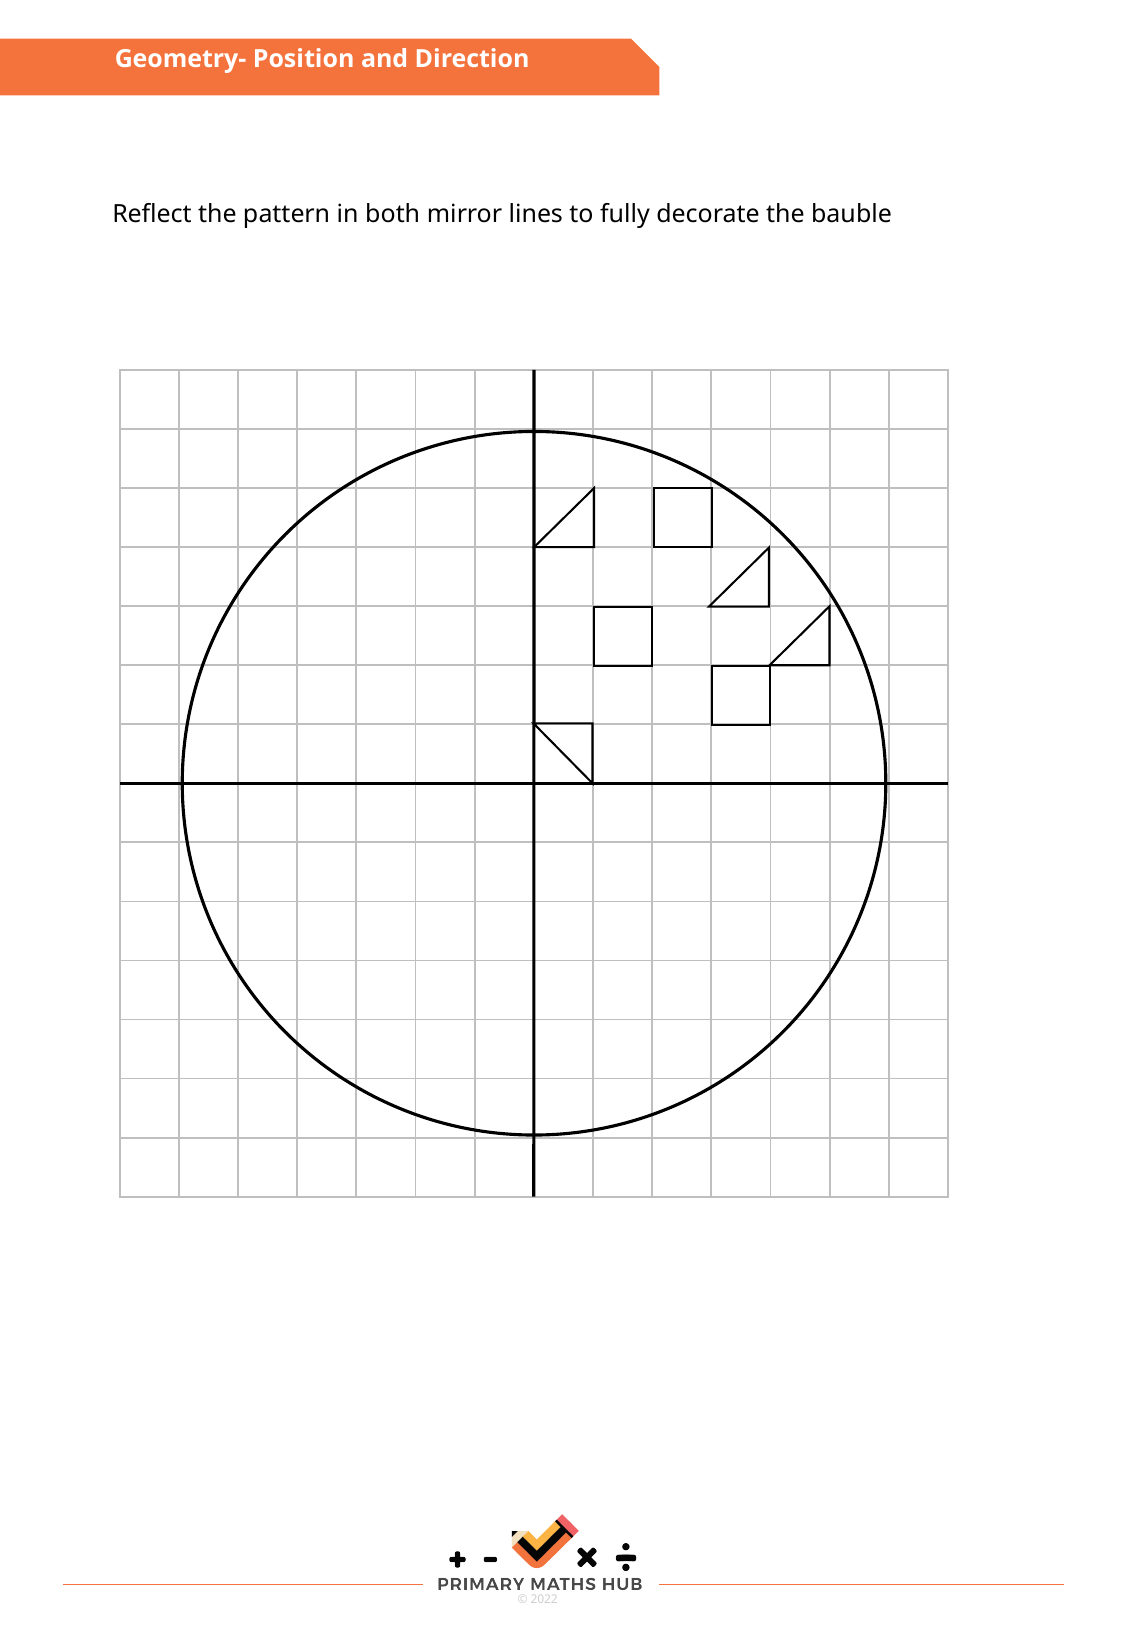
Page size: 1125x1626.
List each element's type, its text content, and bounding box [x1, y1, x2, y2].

table_cell [121, 430, 178, 487]
table_cell [180, 843, 201, 901]
table_cell [890, 548, 947, 605]
table_cell [180, 902, 228, 960]
table_cell [121, 548, 178, 605]
table_header [831, 371, 888, 428]
table_cell [357, 430, 415, 477]
text_box [767, 603, 831, 667]
text_box [181, 430, 534, 783]
table_header [653, 371, 710, 428]
table_cell [180, 961, 237, 1019]
table_cell [357, 1139, 415, 1196]
table_cell [841, 607, 888, 664]
table_cell [121, 785, 178, 841]
text_box [593, 606, 653, 667]
table_cell [840, 902, 888, 960]
table_cell [121, 902, 178, 960]
text_box [653, 487, 713, 548]
text_box [711, 665, 771, 726]
table_cell [831, 1079, 888, 1137]
table_cell [180, 1079, 237, 1137]
table_cell [180, 725, 185, 782]
table_header [771, 371, 829, 428]
table_cell [180, 489, 237, 546]
table_header [239, 371, 296, 428]
table_cell [594, 1117, 651, 1137]
table_cell [298, 1079, 355, 1137]
table_cell [831, 489, 888, 546]
table_cell [298, 489, 337, 520]
table_cell [239, 1020, 296, 1078]
text_box [535, 722, 594, 783]
table_cell [831, 548, 888, 605]
table_cell [180, 1139, 237, 1196]
table_cell [180, 1020, 237, 1078]
table_cell [890, 843, 947, 901]
table_cell [712, 1139, 770, 1196]
table_cell [121, 489, 178, 546]
table_cell [771, 430, 829, 487]
table_cell [121, 1079, 178, 1137]
table_cell [890, 961, 947, 1019]
table_cell [121, 725, 178, 782]
table_cell [298, 1047, 338, 1078]
table_cell [890, 607, 947, 664]
table_cell [239, 1139, 296, 1196]
table_cell [883, 785, 888, 841]
table_header [416, 371, 474, 428]
table_header [476, 371, 532, 428]
table_cell [121, 1139, 178, 1196]
table_cell [121, 666, 178, 723]
table_cell [890, 1079, 947, 1137]
table_cell [180, 785, 185, 841]
table_cell [771, 1079, 829, 1137]
table_cell [890, 1020, 947, 1078]
table_cell [890, 1139, 947, 1196]
table_cell [298, 430, 355, 487]
table_header [121, 371, 178, 428]
table_cell [653, 430, 710, 476]
table_cell [180, 666, 200, 723]
table_cell [890, 785, 947, 841]
table_cell [121, 843, 178, 901]
table_cell [555, 430, 592, 435]
table_cell [239, 548, 270, 588]
table_cell [653, 1090, 710, 1137]
table_cell [712, 430, 770, 487]
picture [432, 1512, 648, 1597]
table_header [890, 371, 947, 428]
table_cell [298, 1139, 355, 1196]
table_cell [730, 1047, 770, 1078]
table_cell [180, 607, 227, 664]
table_cell [594, 1139, 651, 1196]
table_cell [831, 430, 888, 487]
table_cell [890, 430, 947, 487]
text_box © 2022 [429, 1584, 646, 1614]
table_header [298, 371, 355, 428]
table_cell [239, 1079, 296, 1137]
table_cell [867, 843, 888, 901]
table_header [180, 371, 237, 428]
text_box [535, 784, 887, 1137]
table_cell [890, 489, 947, 546]
text_box Reflect the pattern in both mirror lines to fully decorate the bauble [97, 189, 1064, 235]
table_cell [357, 1090, 415, 1137]
table_header [536, 371, 592, 428]
table_cell [868, 666, 888, 723]
table_cell [541, 1132, 592, 1137]
table_cell [883, 725, 888, 782]
table_cell [594, 430, 651, 450]
table_cell [653, 1139, 710, 1196]
table_cell [771, 489, 829, 546]
table_cell [771, 1020, 829, 1078]
table_cell [798, 548, 829, 588]
table_cell [239, 430, 296, 487]
table_cell [798, 979, 829, 1019]
table_header [594, 371, 651, 428]
table_cell [831, 1139, 888, 1196]
table_cell [180, 548, 237, 605]
table_cell [476, 430, 514, 435]
table_cell [476, 1139, 532, 1196]
table_cell [712, 1079, 770, 1137]
table_header [357, 371, 415, 428]
table_cell [121, 607, 178, 664]
table_cell [476, 1132, 527, 1137]
table_cell [731, 489, 770, 520]
table_header [712, 371, 770, 428]
table_cell [831, 961, 888, 1019]
table_cell [890, 902, 947, 960]
table_cell [771, 1139, 829, 1196]
text_box [706, 545, 770, 608]
text_box [535, 430, 887, 783]
table_cell [180, 430, 237, 487]
table_cell [239, 979, 270, 1019]
text_box [535, 485, 596, 549]
table_cell [536, 1139, 592, 1196]
table_cell [239, 489, 296, 546]
table_cell [121, 1020, 178, 1078]
table_cell [416, 1117, 474, 1137]
table_cell [416, 1139, 474, 1196]
table_cell [890, 725, 947, 782]
table_cell [121, 961, 178, 1019]
table_cell [416, 430, 474, 450]
text_box [181, 784, 534, 1137]
table_cell [831, 1020, 888, 1078]
table_cell [890, 666, 947, 723]
text_box Geometry- Position and Direction [0, 37, 661, 97]
